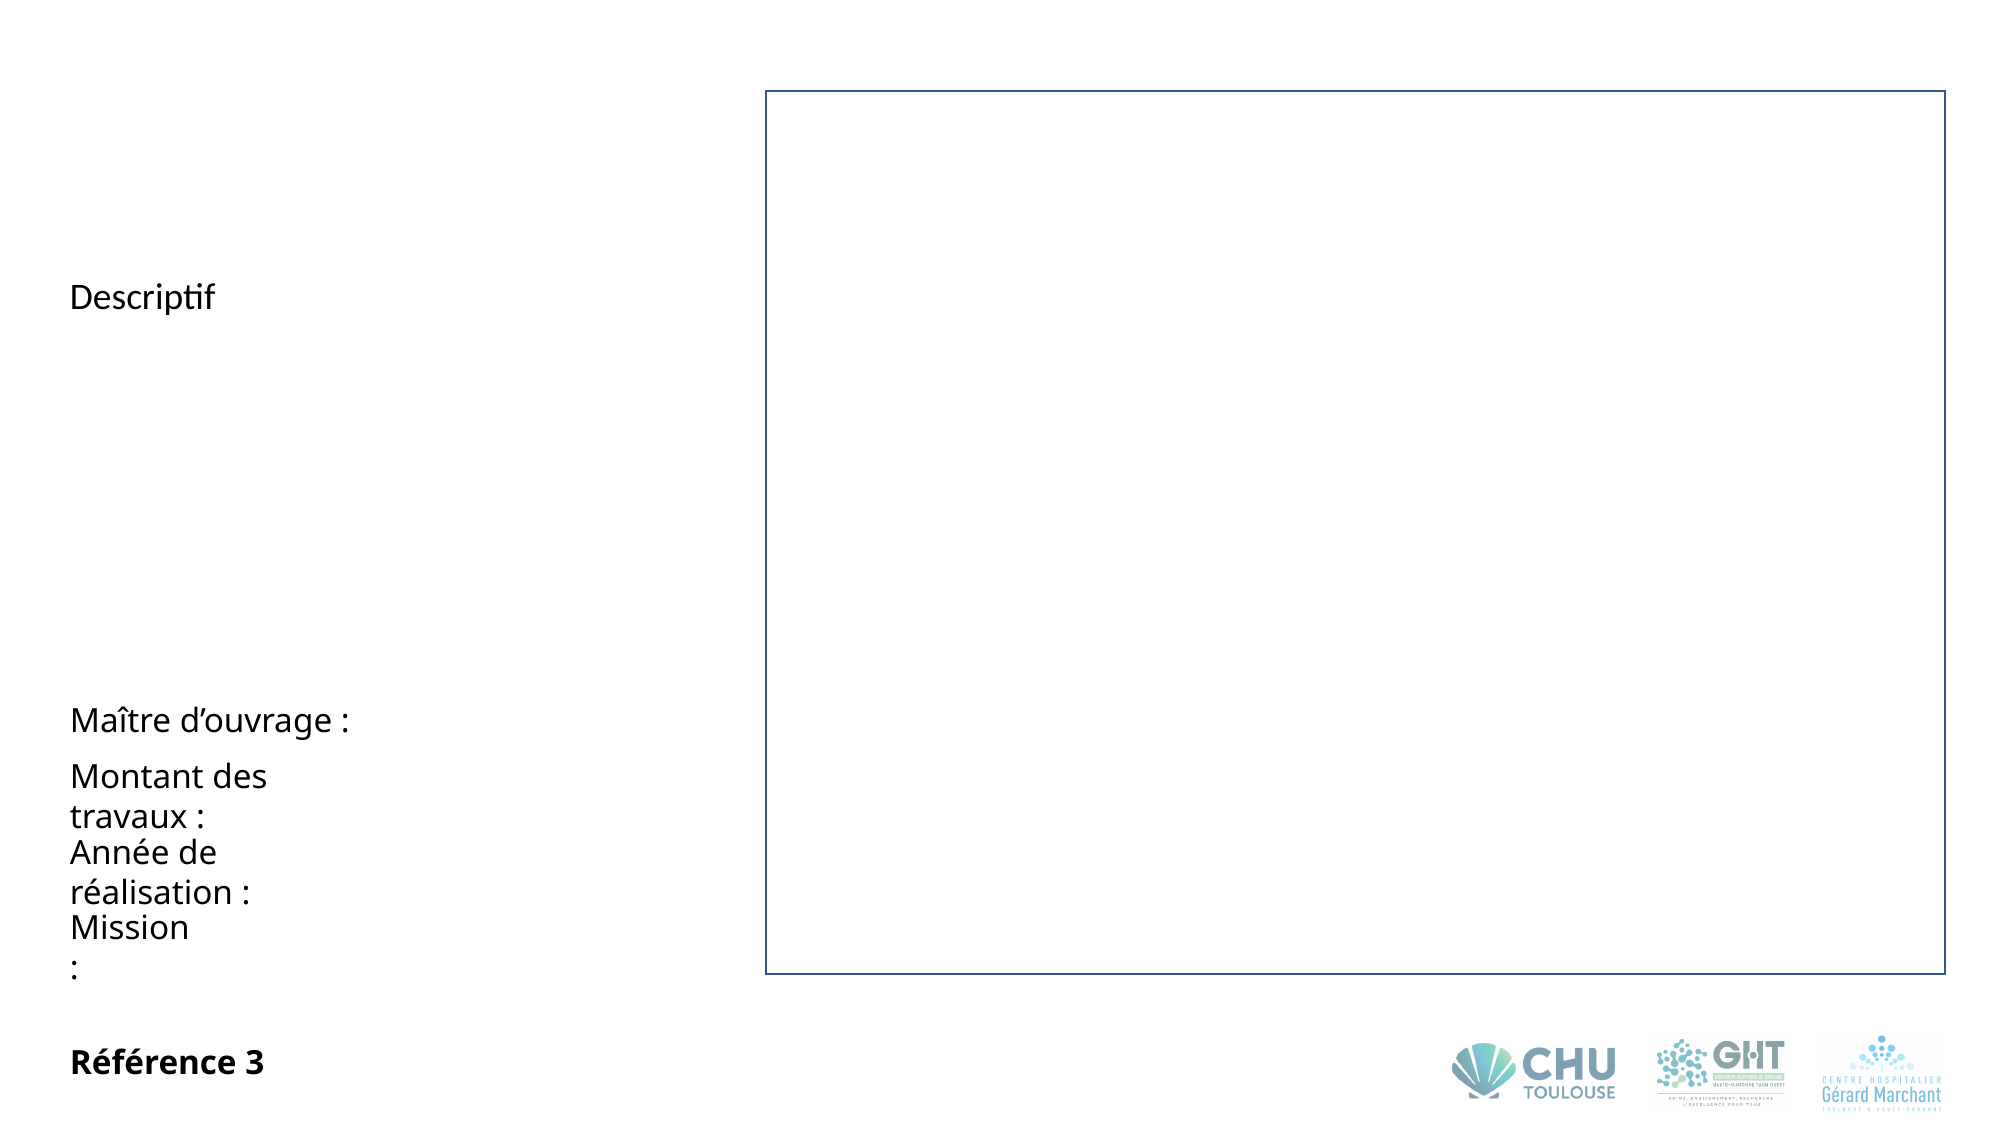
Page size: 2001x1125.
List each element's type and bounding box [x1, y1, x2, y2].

picture [765, 91, 1945, 975]
